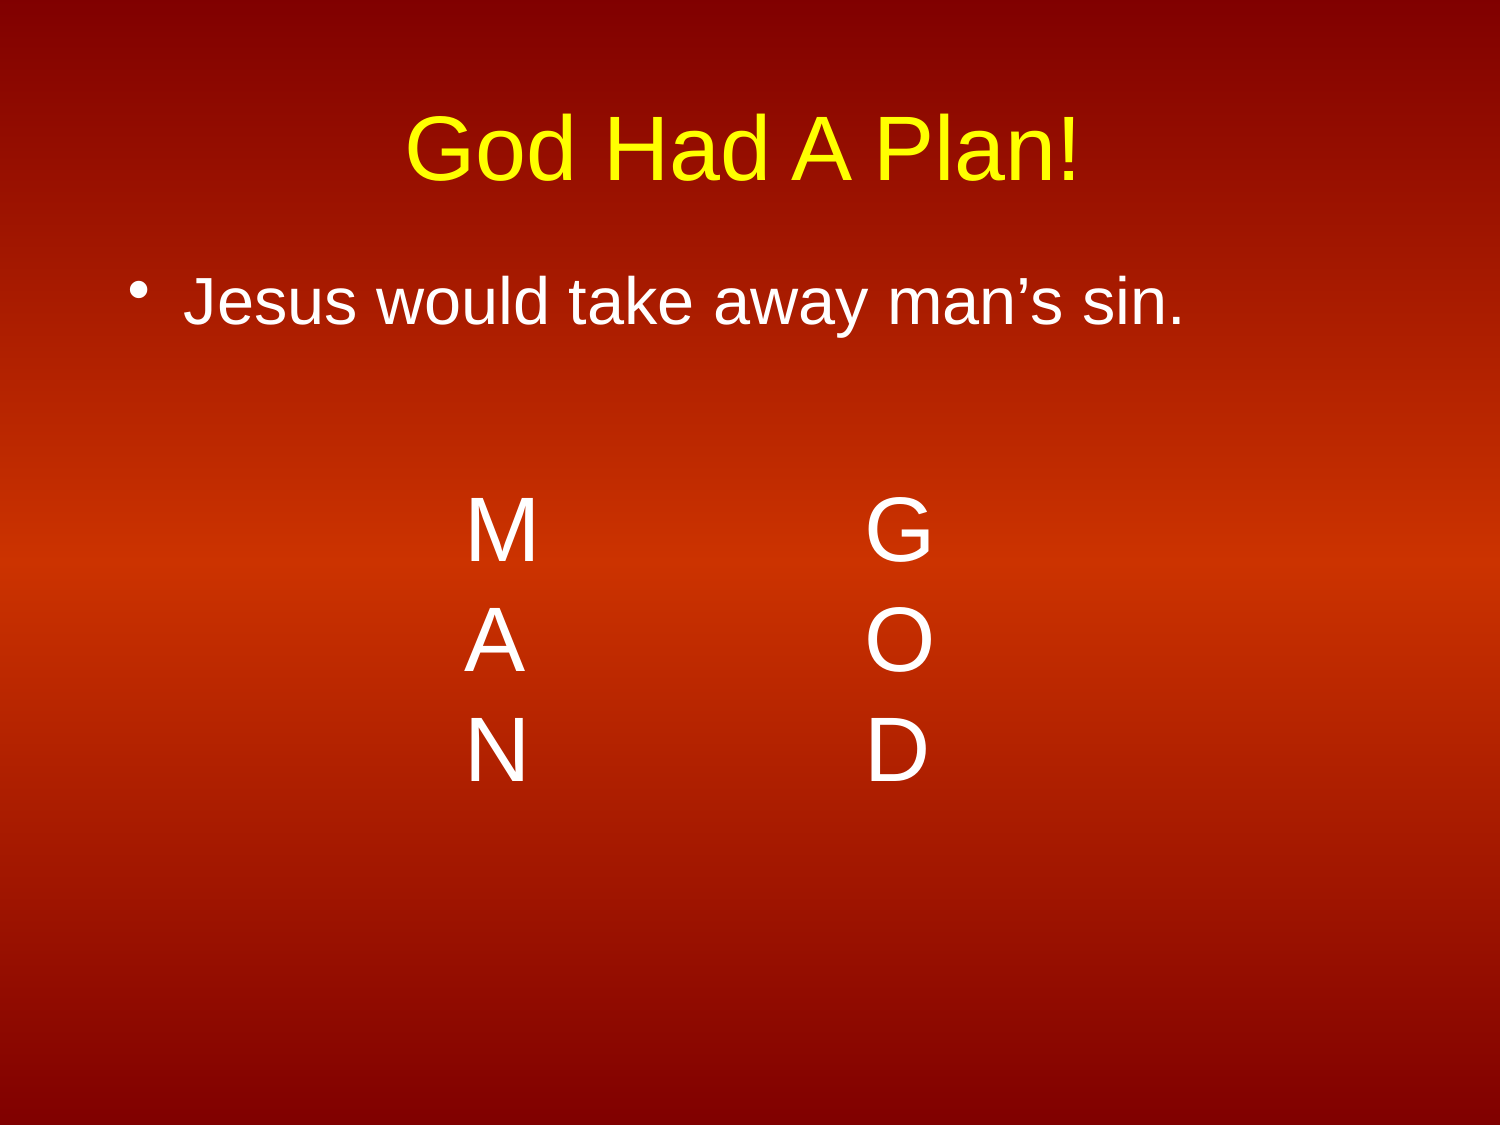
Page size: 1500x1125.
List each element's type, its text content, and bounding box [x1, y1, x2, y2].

text_box M A N [450, 462, 572, 808]
list Jesus would take away man’s sin. [112, 249, 1450, 338]
title God Had A Plan! [50, 50, 1438, 238]
text_box G O D [849, 462, 972, 808]
